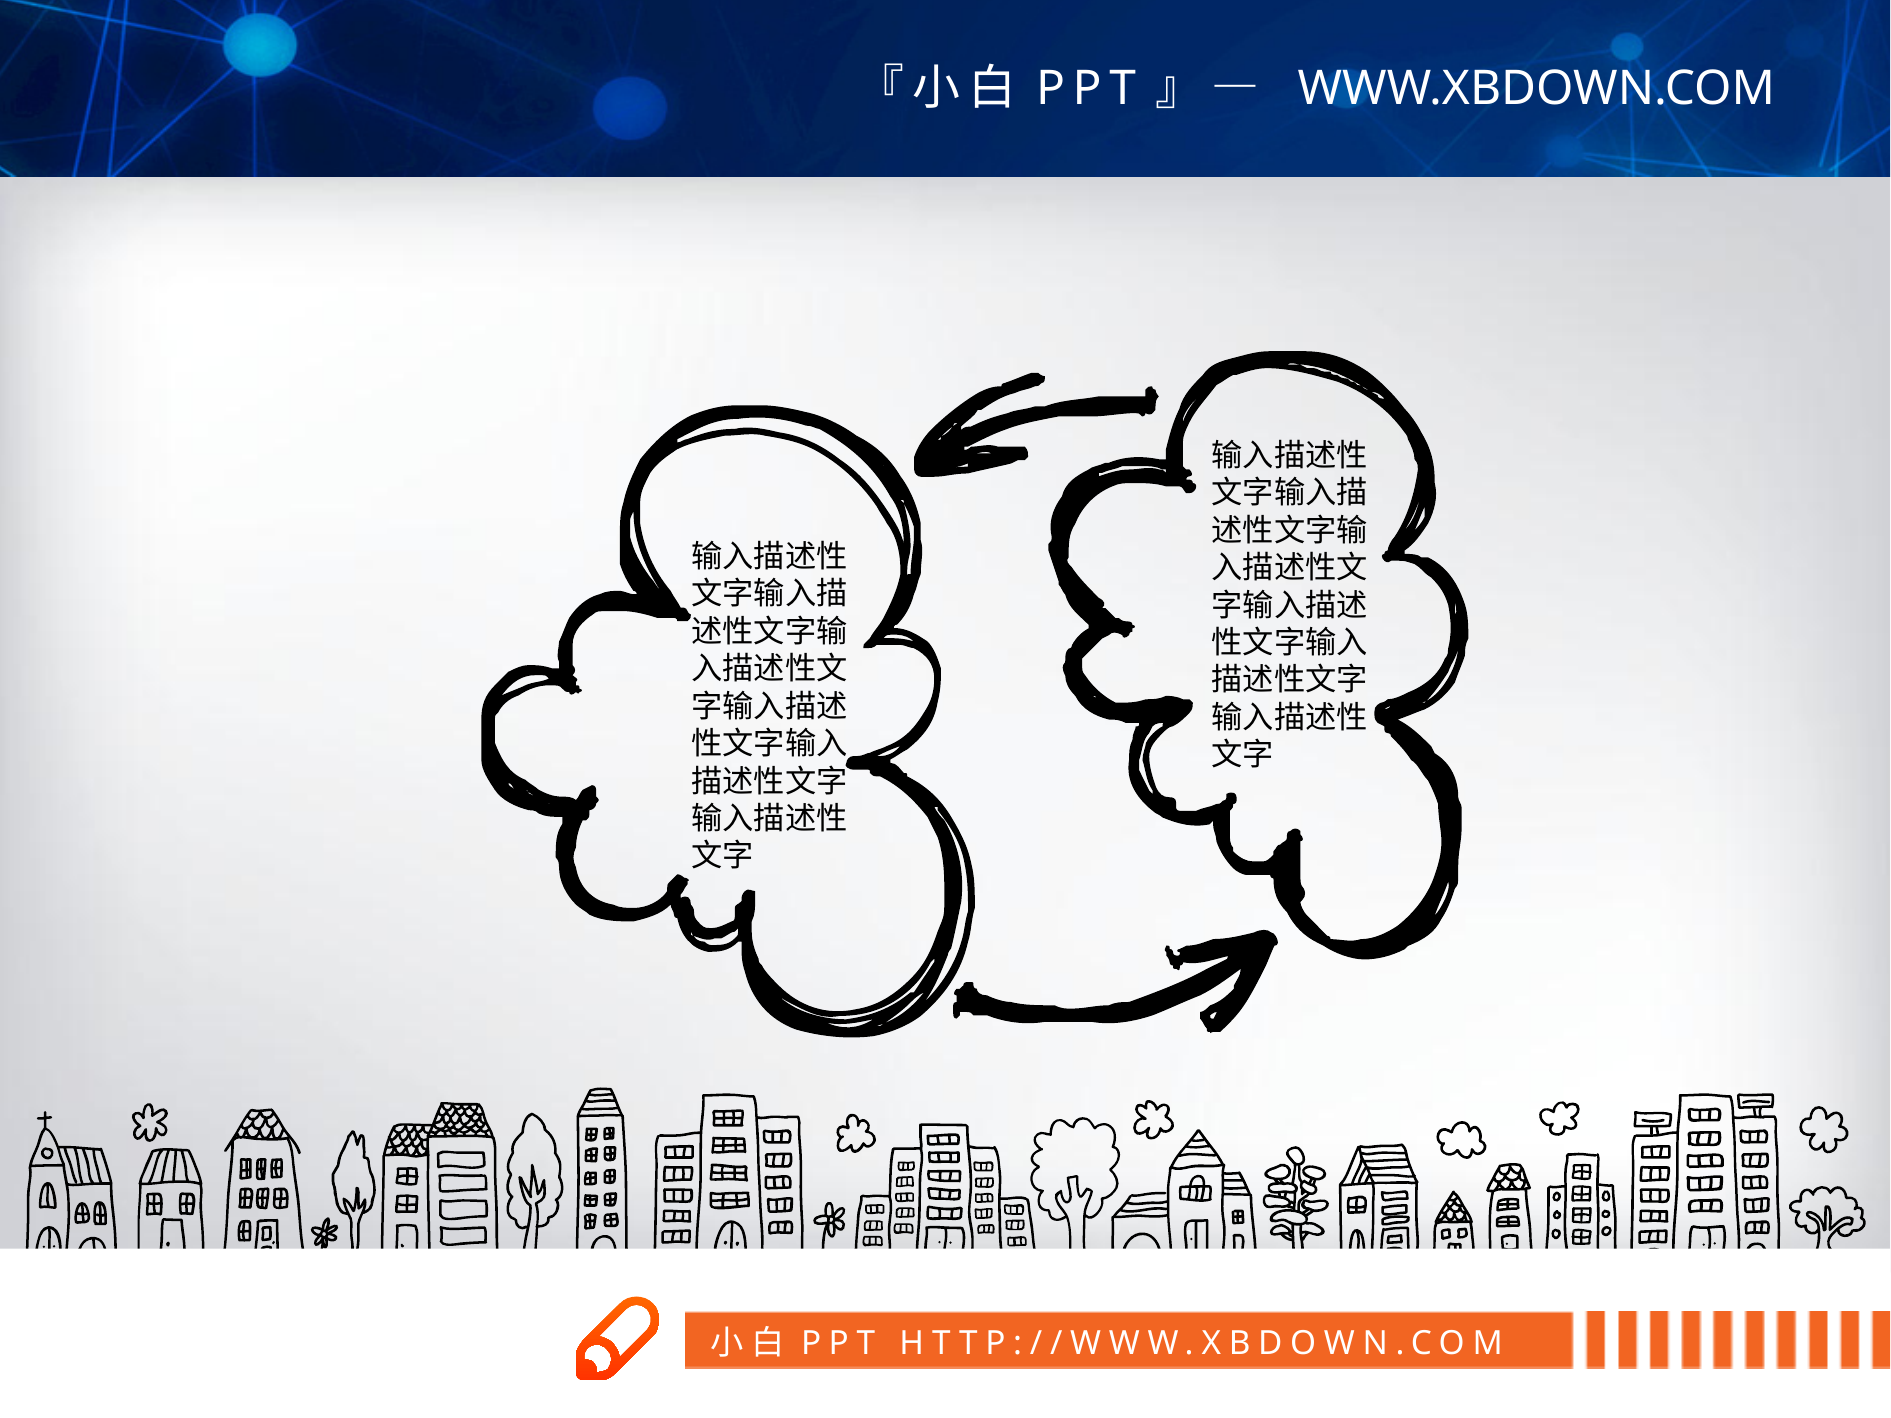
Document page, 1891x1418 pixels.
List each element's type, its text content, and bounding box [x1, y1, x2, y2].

picture [1225, 1182, 1244, 1187]
picture [891, 1150, 920, 1248]
picture [409, 1146, 414, 1154]
picture [268, 1116, 276, 1125]
picture [1496, 1173, 1503, 1180]
picture [1268, 1167, 1288, 1177]
text_box [953, 929, 1278, 1034]
picture [1819, 1209, 1850, 1248]
picture [927, 1229, 944, 1248]
picture [1691, 1229, 1708, 1248]
picture [393, 1138, 401, 1144]
picture [1567, 1156, 1597, 1248]
picture [1344, 1152, 1360, 1183]
picture [1456, 1212, 1463, 1218]
picture [60, 1149, 74, 1183]
picture [164, 1151, 174, 1181]
picture [1502, 1180, 1509, 1188]
picture [227, 1139, 301, 1248]
picture [1491, 1191, 1529, 1248]
picture [29, 1167, 67, 1248]
picture [1367, 1161, 1407, 1167]
picture [1355, 1164, 1364, 1182]
picture [1711, 1228, 1723, 1248]
picture [401, 1131, 407, 1138]
picture [1342, 1185, 1372, 1248]
picture [384, 1156, 428, 1248]
text_box [481, 405, 975, 1038]
picture [140, 1183, 201, 1248]
picture [248, 1127, 258, 1136]
picture [142, 1152, 158, 1182]
picture [1383, 1230, 1407, 1248]
picture [1224, 1196, 1253, 1248]
picture [1361, 1171, 1368, 1182]
picture [1190, 1142, 1206, 1146]
picture [1273, 1227, 1287, 1233]
picture [946, 1230, 962, 1248]
picture [827, 1205, 831, 1215]
picture [1305, 1202, 1325, 1209]
picture [1289, 1150, 1302, 1163]
picture [1352, 1233, 1357, 1248]
picture [1508, 1172, 1517, 1178]
picture [1490, 1182, 1497, 1189]
picture [1124, 1204, 1166, 1210]
picture [1599, 1186, 1614, 1248]
picture [398, 1227, 415, 1248]
picture [1127, 1236, 1157, 1248]
picture [1187, 1222, 1194, 1248]
picture [1266, 1197, 1288, 1205]
text_box 输入描述性文字输入描述性文字输入描述性文字输入描述性文字输入描述性文字输入描述性文字 [1196, 427, 1389, 780]
picture [1001, 1199, 1032, 1248]
picture [1183, 1148, 1213, 1153]
picture [175, 1152, 185, 1180]
picture [1271, 1185, 1294, 1191]
picture [1370, 1168, 1411, 1175]
picture [1633, 1134, 1676, 1248]
picture [429, 1138, 495, 1248]
picture [1130, 1195, 1166, 1202]
picture [96, 1151, 109, 1182]
picture [1305, 1168, 1323, 1177]
picture [397, 1146, 404, 1152]
picture [1675, 1096, 1737, 1248]
picture [758, 1118, 801, 1248]
picture [1374, 1184, 1416, 1248]
picture [524, 1180, 543, 1248]
picture [1174, 1156, 1219, 1167]
text_box 输入描述性文字输入描述性文字输入描述性文字输入描述性文字输入描述性文字输入描述性文字 [676, 528, 869, 881]
picture [1295, 1168, 1302, 1209]
picture [858, 1197, 889, 1248]
picture [244, 1119, 251, 1127]
picture [420, 1132, 427, 1138]
picture [1170, 1167, 1223, 1248]
picture [1033, 1120, 1117, 1218]
picture [255, 1117, 263, 1127]
picture [685, 1311, 1891, 1369]
text_box [914, 372, 1159, 477]
picture [335, 1135, 373, 1211]
picture [1504, 1237, 1516, 1248]
picture [86, 1150, 99, 1182]
picture [67, 1149, 80, 1183]
picture [1436, 1223, 1472, 1248]
picture [1809, 1214, 1819, 1221]
text_box [1048, 351, 1469, 960]
picture [1512, 1166, 1520, 1171]
picture [152, 1151, 166, 1182]
picture [1236, 1237, 1241, 1248]
picture [1637, 1114, 1669, 1124]
picture [836, 1210, 842, 1217]
picture [33, 1131, 61, 1164]
picture [919, 1126, 971, 1248]
picture [657, 1135, 699, 1248]
picture [258, 1222, 276, 1248]
picture [1363, 1154, 1405, 1159]
picture [69, 1185, 114, 1248]
picture [1514, 1180, 1523, 1188]
picture [1303, 1184, 1314, 1192]
picture [1058, 1178, 1090, 1248]
picture [1295, 1226, 1301, 1248]
picture [717, 1224, 730, 1248]
picture [274, 1124, 281, 1137]
picture [1302, 1225, 1321, 1233]
picture [1114, 1217, 1169, 1248]
picture [581, 1110, 619, 1114]
picture [579, 1117, 625, 1248]
picture [585, 1102, 616, 1108]
picture [698, 1097, 761, 1248]
picture [595, 1238, 613, 1248]
picture [163, 1221, 183, 1248]
picture [77, 1149, 90, 1183]
picture [51, 1230, 58, 1248]
picture [1225, 1175, 1240, 1179]
picture [184, 1152, 198, 1181]
picture [733, 1224, 744, 1248]
picture [1362, 1147, 1404, 1152]
picture [1740, 1096, 1771, 1106]
picture [1792, 1189, 1863, 1234]
picture [817, 1218, 827, 1222]
picture [971, 1149, 999, 1248]
picture [39, 1230, 48, 1248]
picture [1548, 1188, 1565, 1248]
picture [262, 1124, 270, 1136]
picture [82, 1240, 92, 1248]
picture [0, 0, 1891, 1248]
picture [588, 1096, 613, 1100]
picture [509, 1116, 560, 1226]
picture [1198, 1222, 1205, 1248]
picture [95, 1240, 103, 1248]
picture [1735, 1118, 1777, 1248]
picture [1118, 1210, 1166, 1215]
picture [1373, 1177, 1414, 1181]
picture [1274, 1212, 1305, 1222]
picture [347, 1205, 362, 1248]
